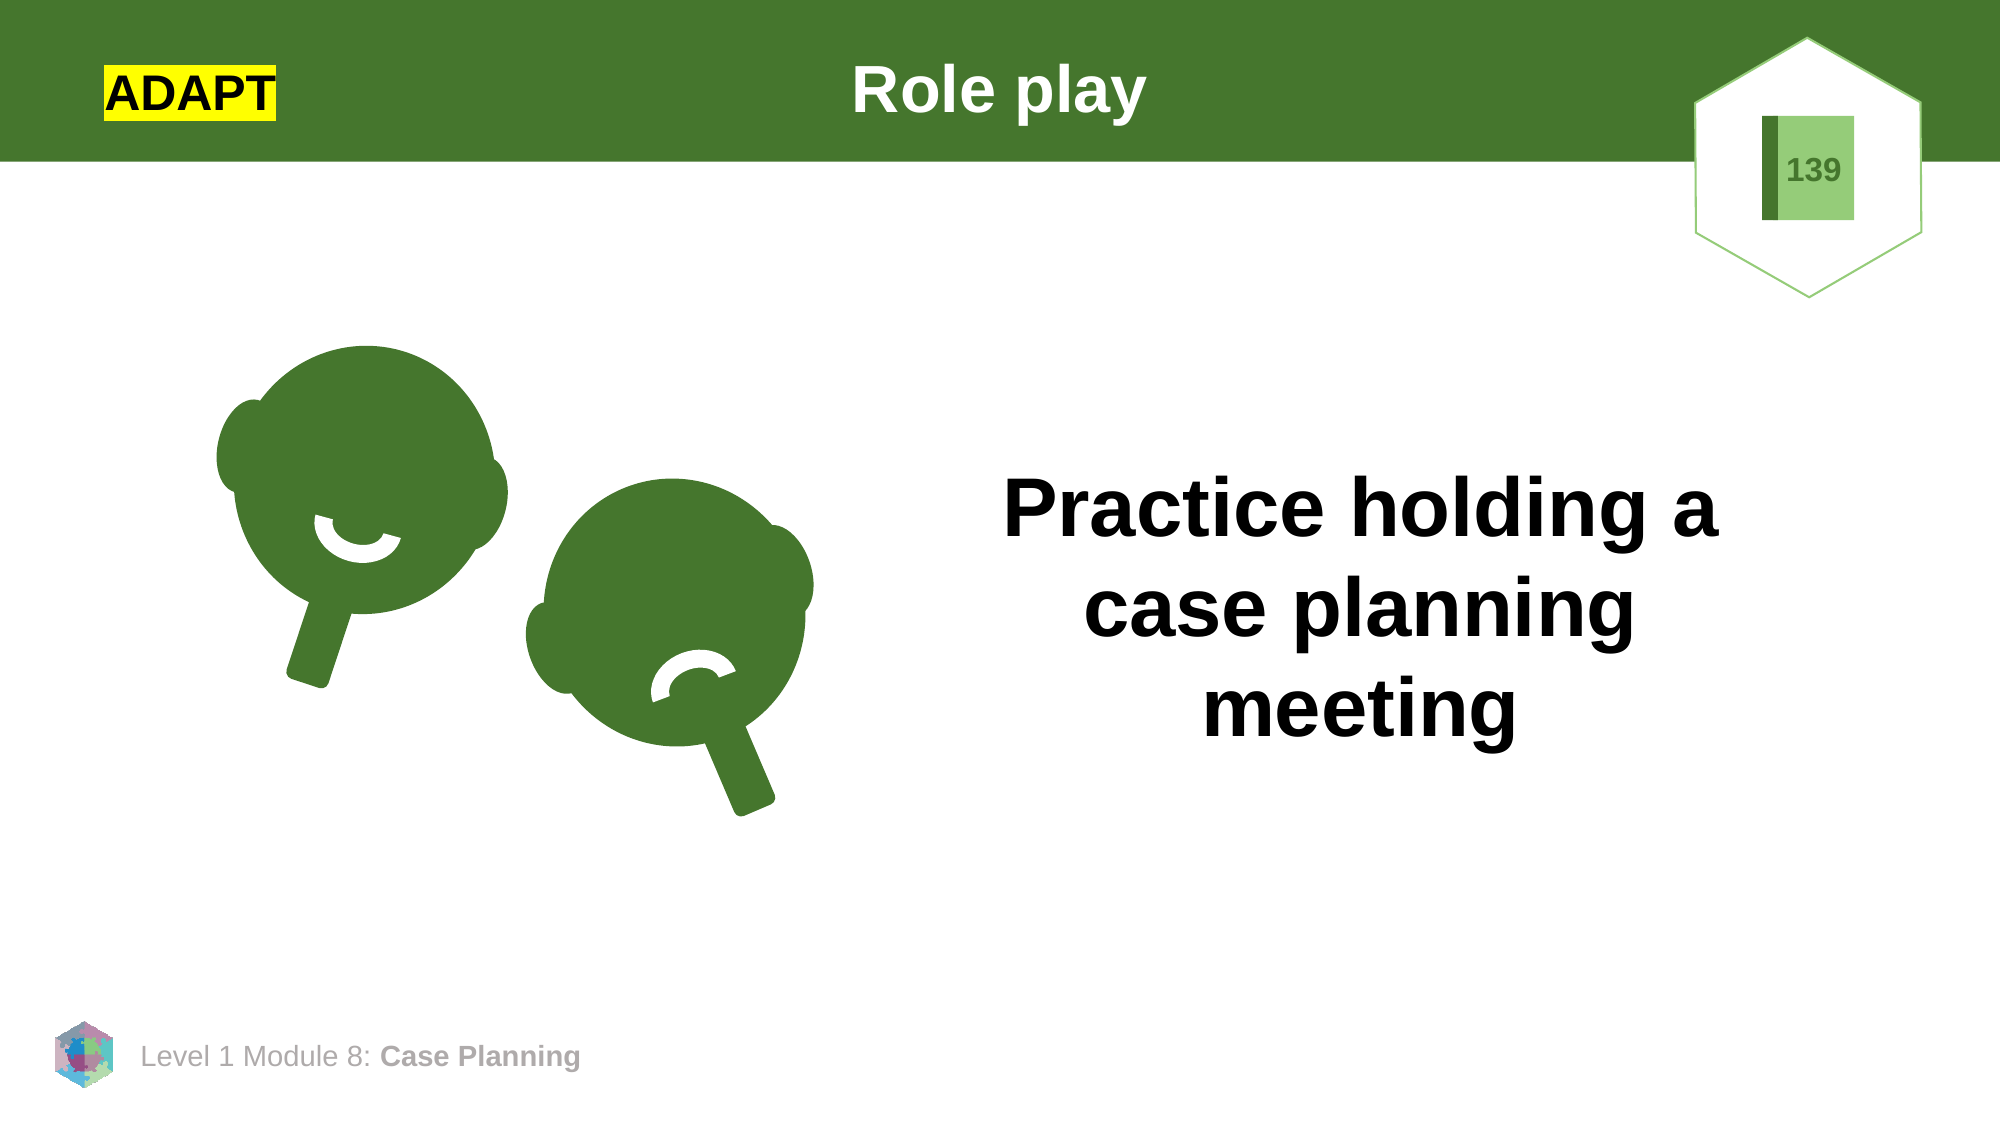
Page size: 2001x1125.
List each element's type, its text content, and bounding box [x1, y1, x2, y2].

title Role play [137, 19, 1863, 163]
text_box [1677, 55, 1939, 280]
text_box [217, 345, 507, 687]
picture [55, 1021, 113, 1088]
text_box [549, 473, 838, 820]
text_box Practice holding a case planning meeting [976, 446, 1745, 761]
text_box ADAPT [74, 53, 306, 129]
